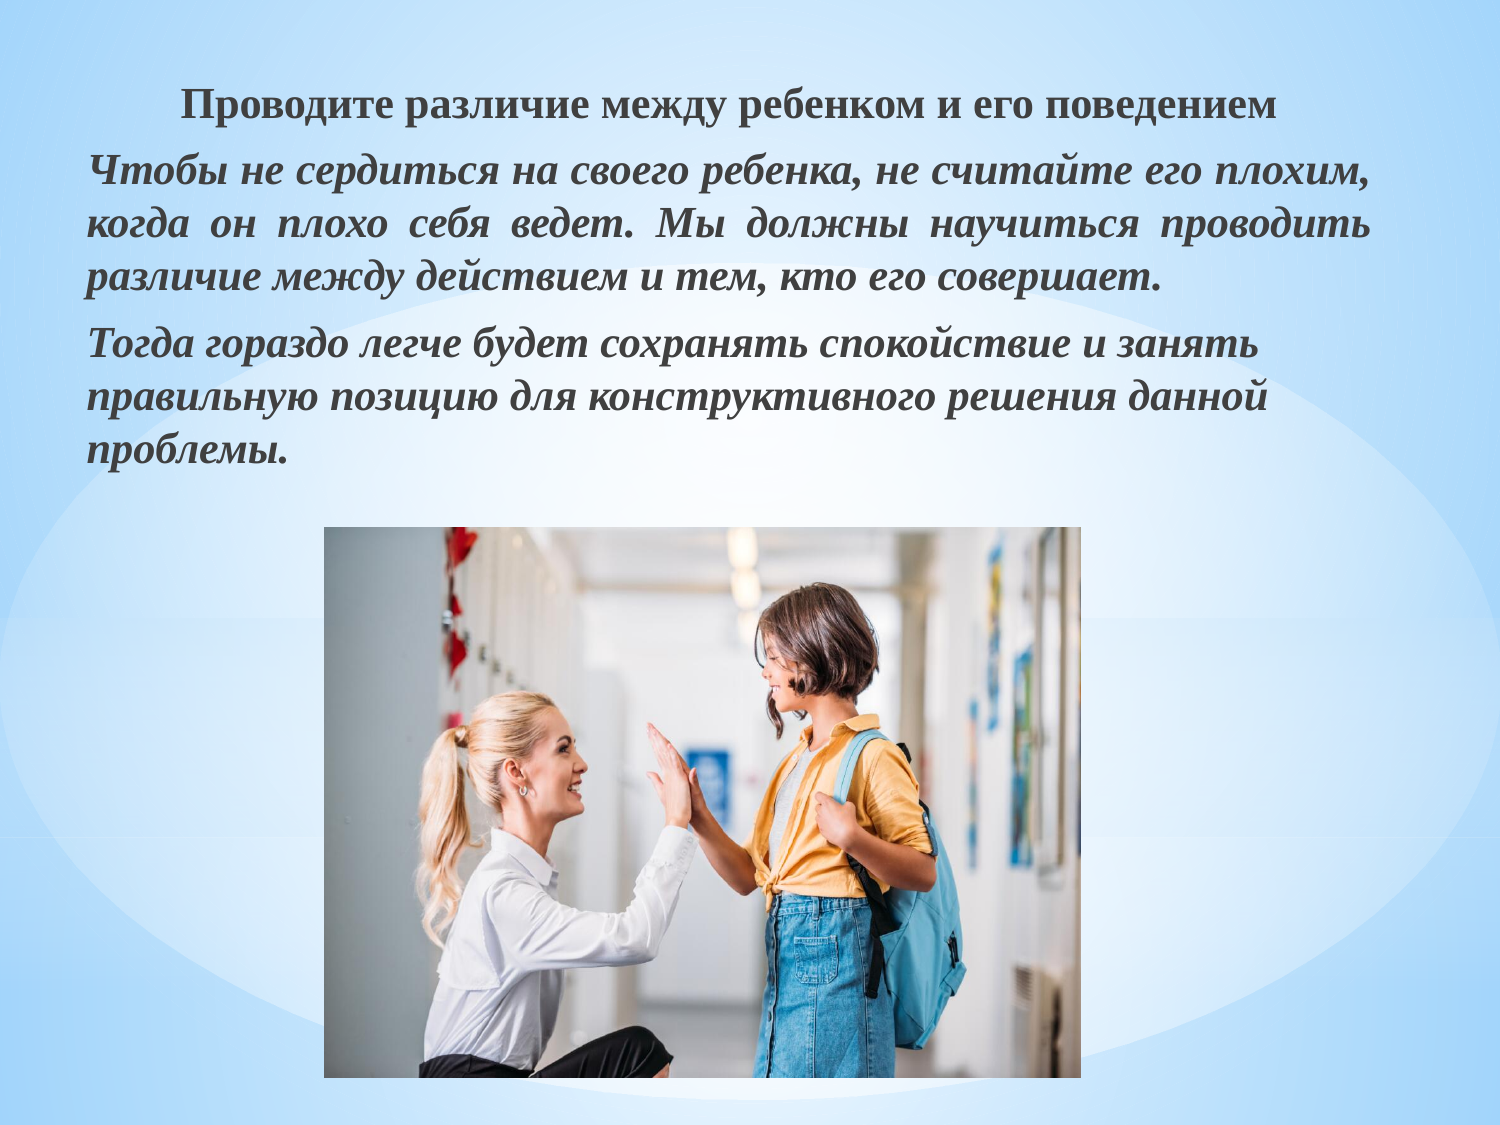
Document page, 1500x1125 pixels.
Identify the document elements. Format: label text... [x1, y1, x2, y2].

picture [324, 526, 1081, 1078]
list Проводите различие между ребенком и его поведением Чтобы не сердиться на своего ребенка, не считайте его плохим, когда он плохо себя ведет. Мы должны научиться проводить различие между действием и тем, кто его совершает. Тогда гораздо легче будет сохранять спокойствие и занять правильную позицию для конструктивного решения данной проблемы. [64, 66, 1388, 516]
